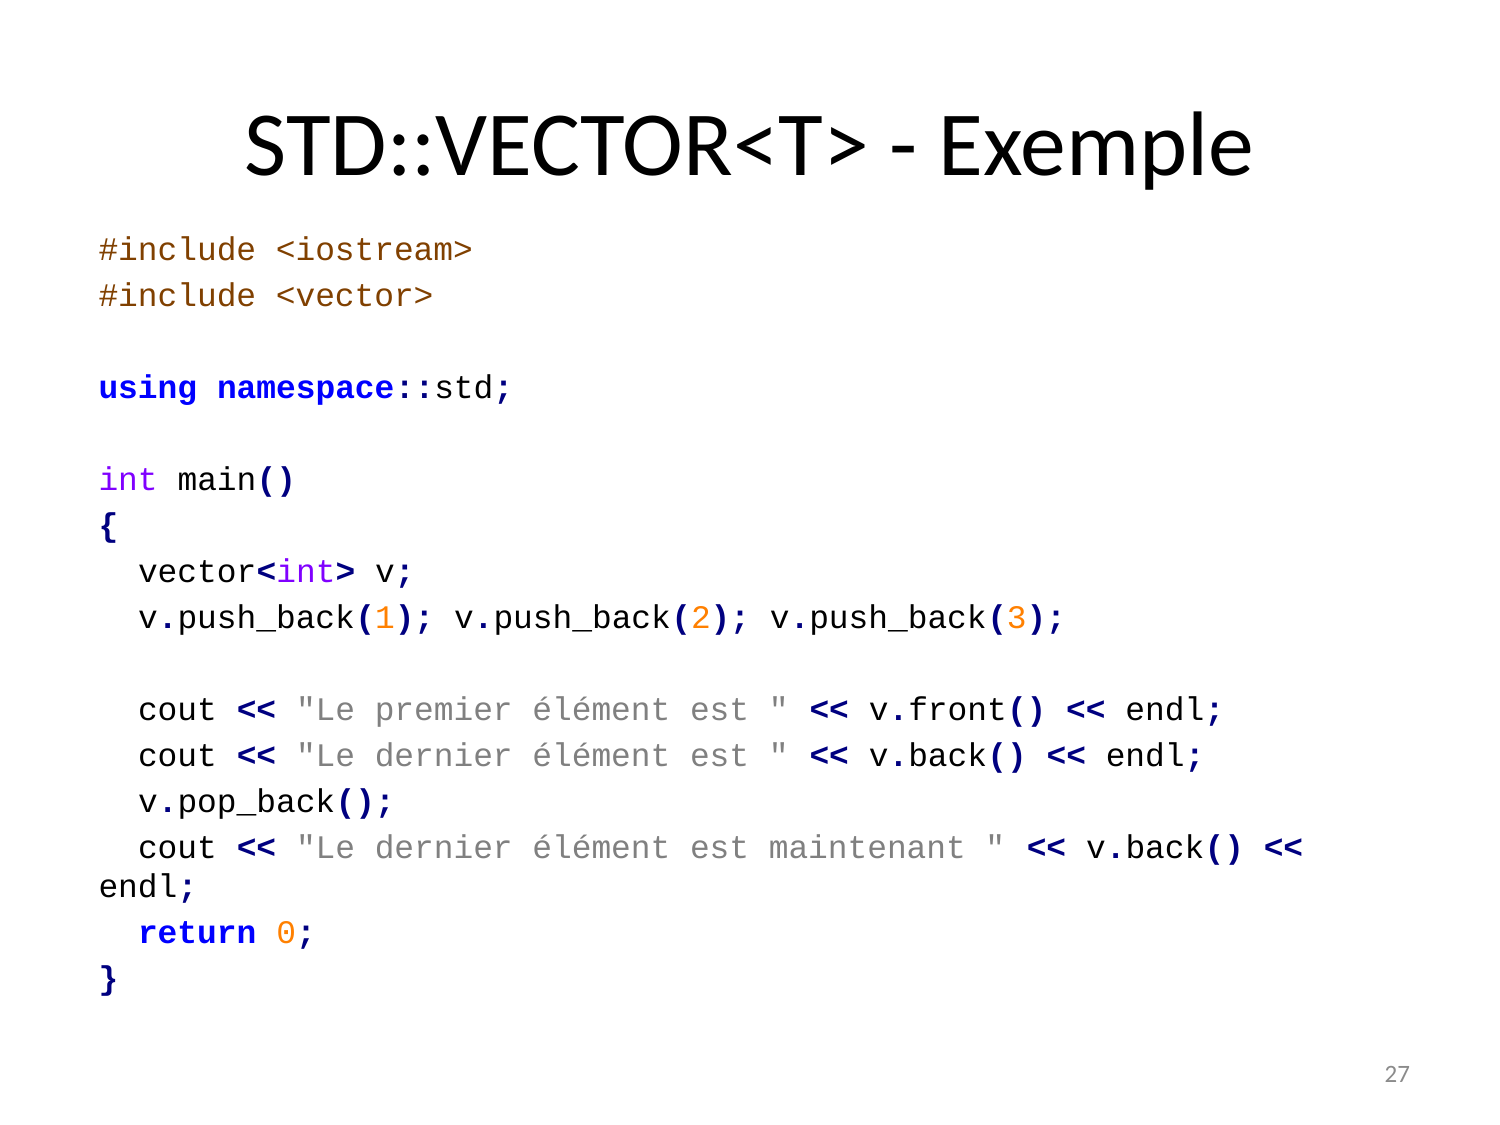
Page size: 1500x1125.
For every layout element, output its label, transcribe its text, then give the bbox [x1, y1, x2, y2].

list #include <iostream> #include <vector> using namespace::std; int main() { vector<int> v; v.push_back(1); v.push_back(2); v.push_back(3); cout << "Le premier élément est " << v.front() << endl; cout << "Le dernier élément est " << v.back() << endl; v.pop_back(); cout << "Le dernier élément est maintenant " << v.back() << endl; return 0; } [83, 219, 1434, 1010]
slide_number 27 [1074, 1042, 1425, 1103]
title STD::VECTOR<T> - Exemple [75, 45, 1425, 233]
